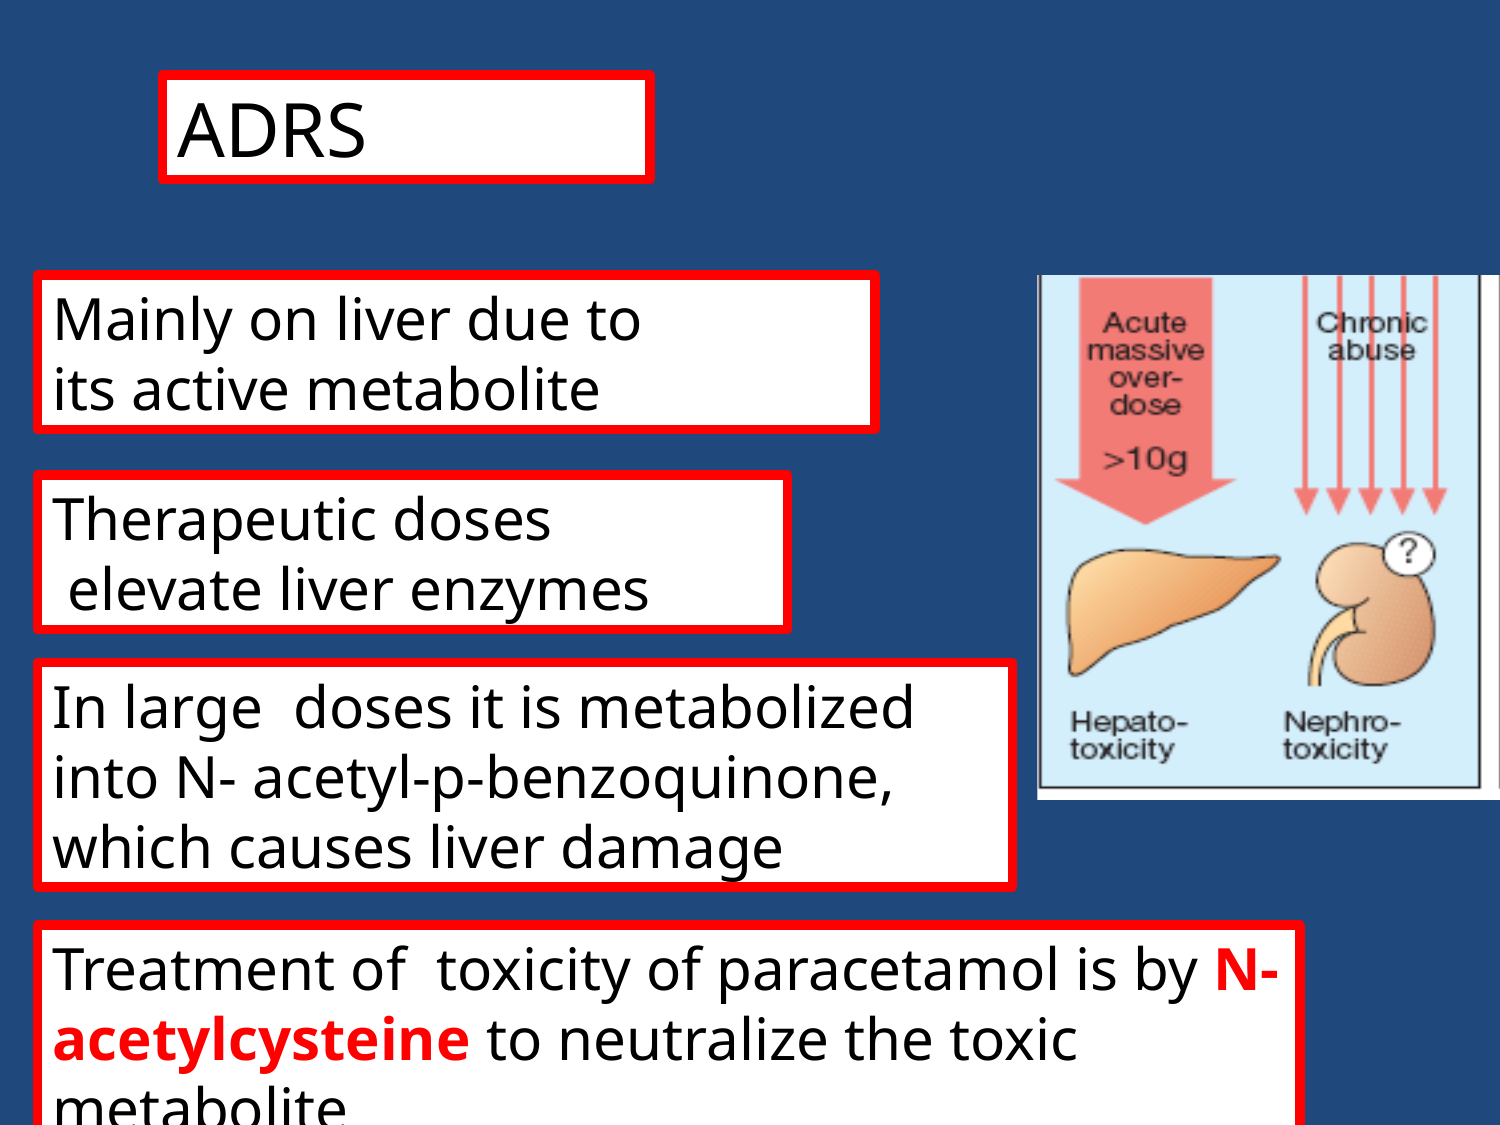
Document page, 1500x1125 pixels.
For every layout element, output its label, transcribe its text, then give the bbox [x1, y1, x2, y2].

text_box ADRS [162, 74, 650, 180]
text_box Therapeutic doses elevate liver enzymes [37, 474, 788, 630]
text_box Mainly on liver due to its active metabolite [37, 274, 875, 430]
text_box Treatment of toxicity of paracetamol is by N- acetylcysteine to neutralize the toxic metabolite [37, 924, 1300, 1125]
text_box In large doses it is metabolized into N- acetyl-p-benzoquinone, which causes liver damage. [37, 662, 1013, 888]
picture [1037, 274, 1500, 801]
